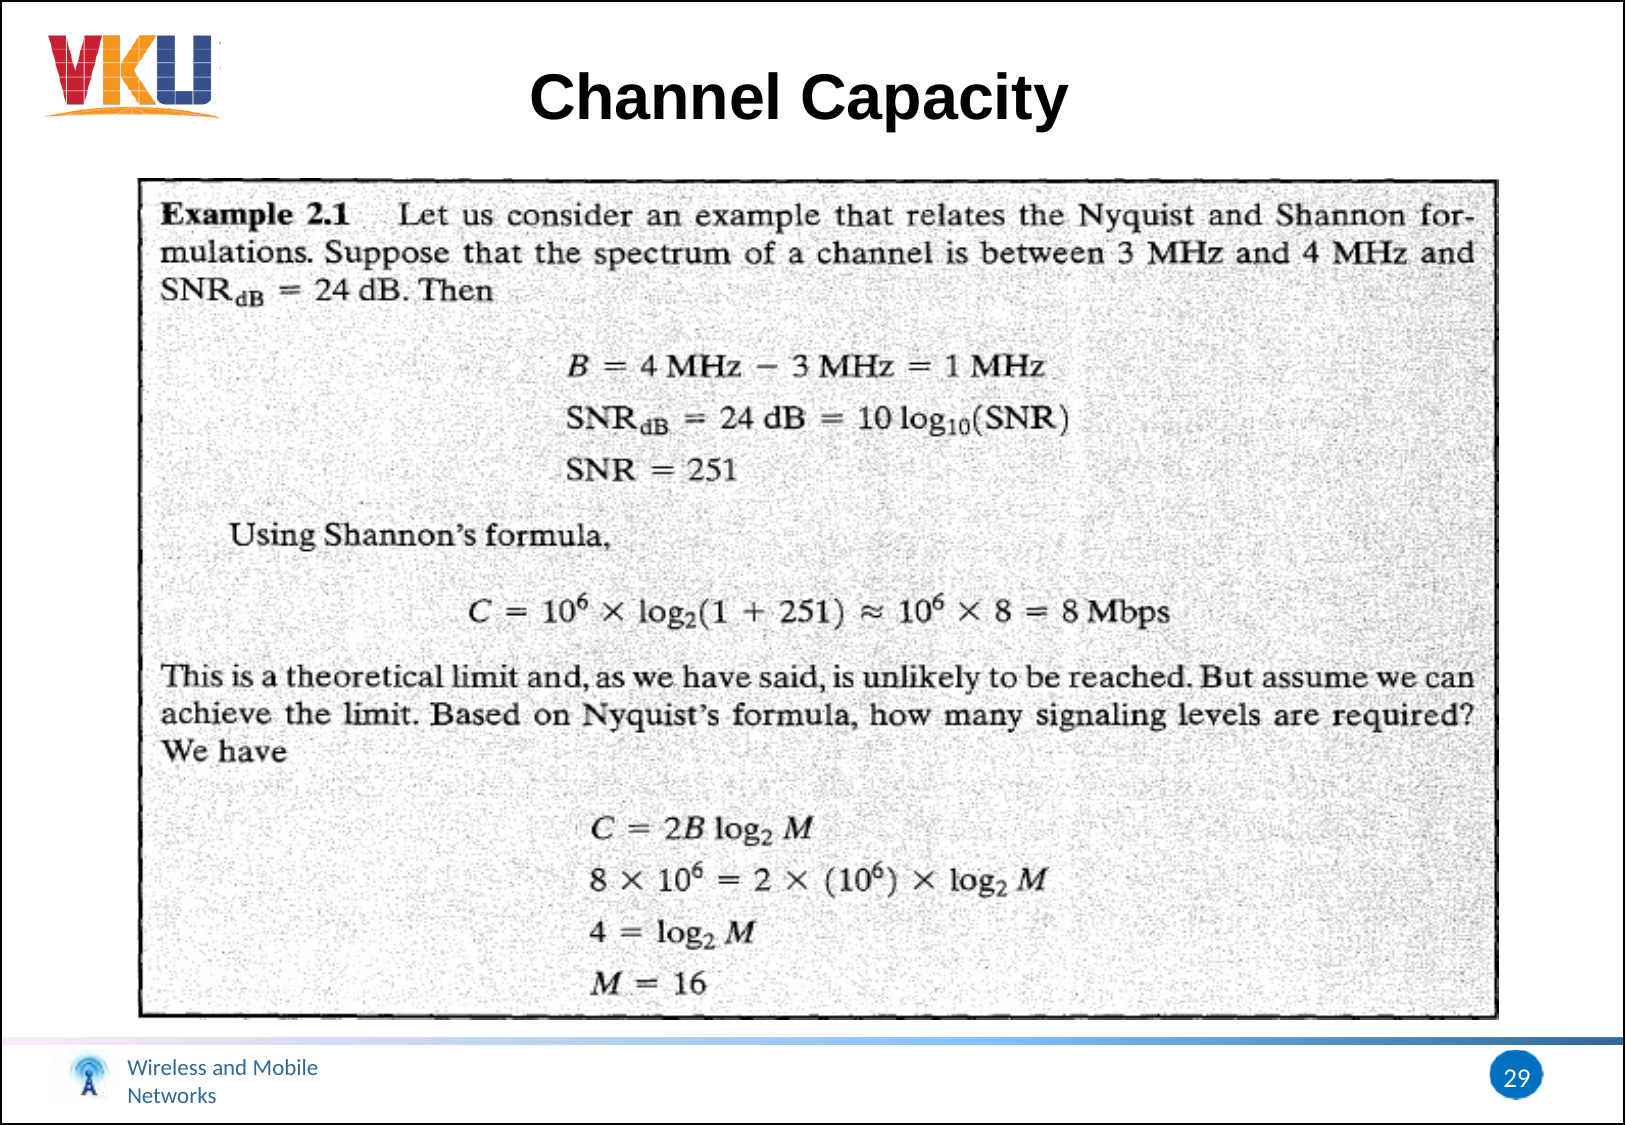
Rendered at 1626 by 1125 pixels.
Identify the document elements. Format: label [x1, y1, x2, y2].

text_box [0, 0, 1625, 1125]
